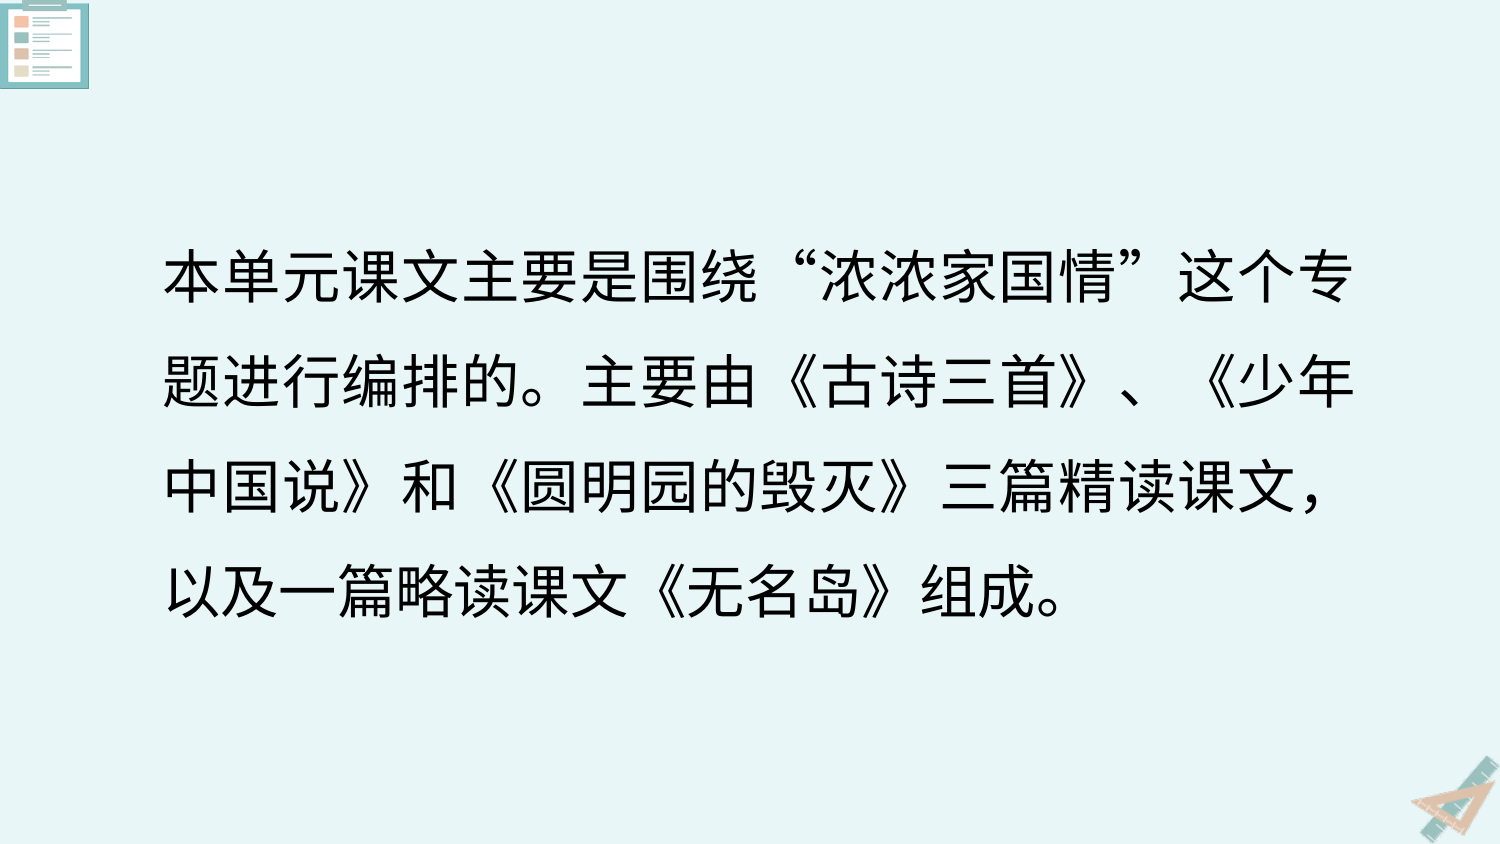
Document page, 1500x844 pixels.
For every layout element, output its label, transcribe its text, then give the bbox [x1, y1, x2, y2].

picture [1411, 755, 1500, 844]
picture [0, 0, 89, 89]
text_box 本单元课文主要是围绕“浓浓家国情”这个专题进行编排的。主要由《古诗三首》、《少年中国说》和《圆明园的毁灭》三篇精读课文，以及一篇略读课文《无名岛》组成。 [101, 197, 1372, 633]
